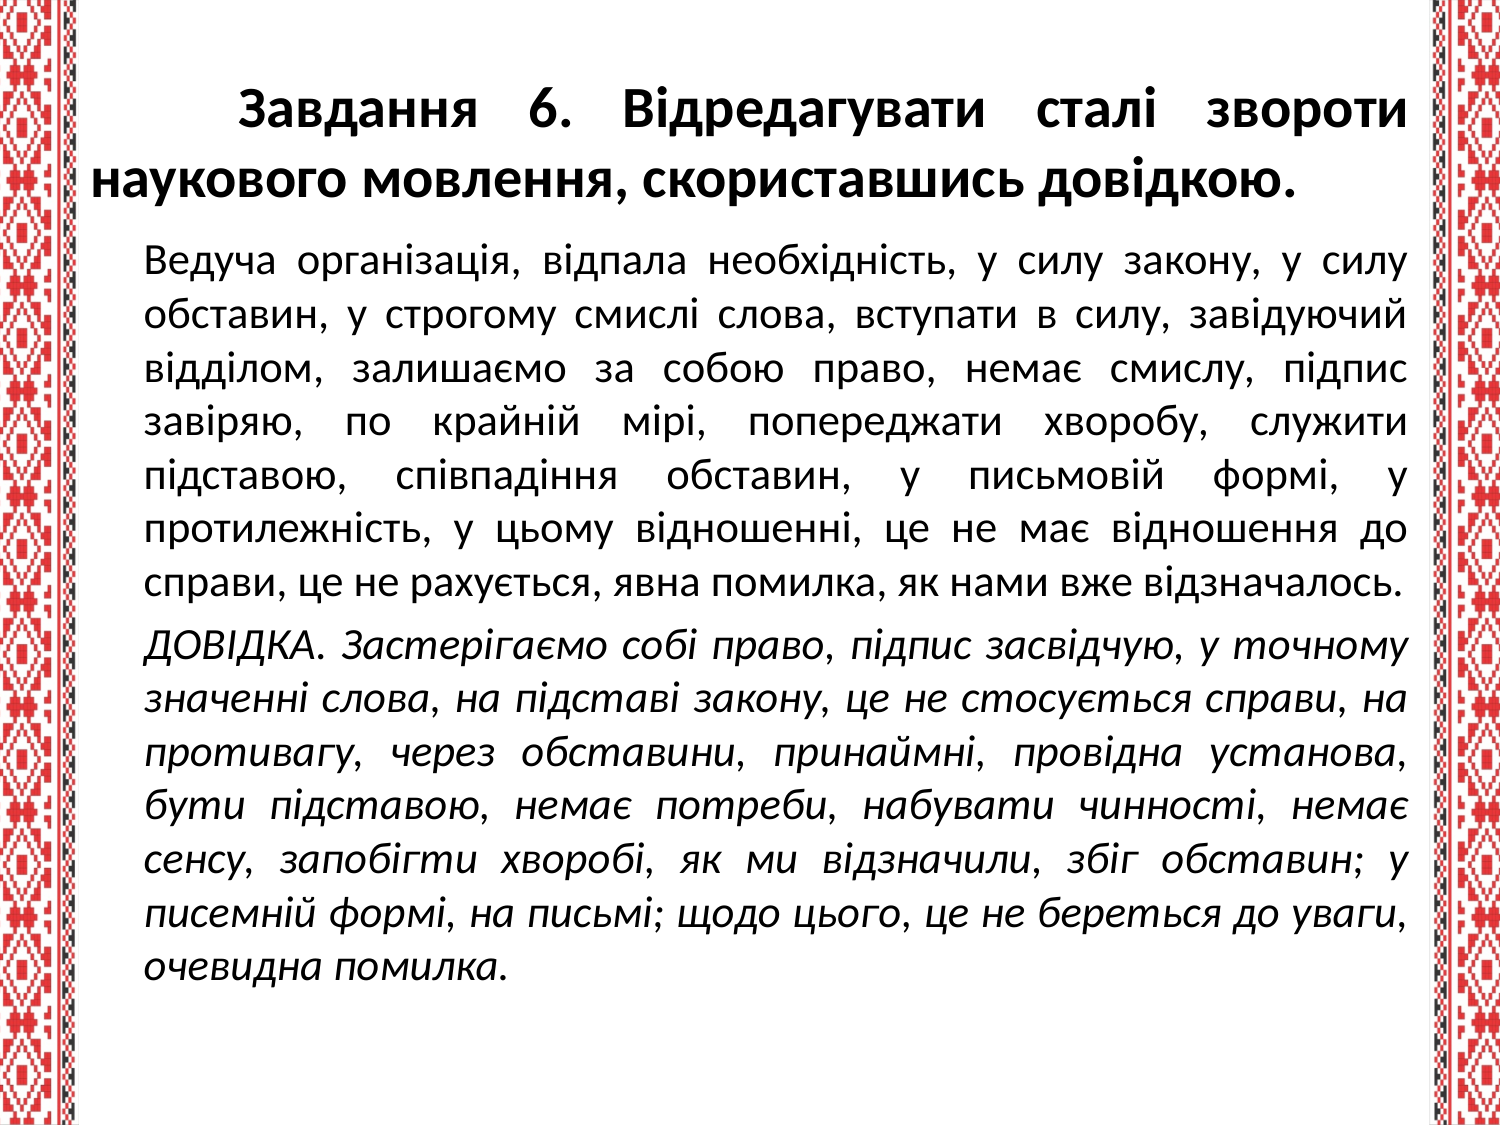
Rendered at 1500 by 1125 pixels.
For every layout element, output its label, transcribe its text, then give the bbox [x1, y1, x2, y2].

title Завдання 6. Відредагувати сталі звороти наукового мовлення, скориставшись довідкою. [79, 45, 1425, 222]
list Ведуча організація, відпала необхідність, у силу закону, у силу обставин, у строгому смислі слова, вступати в силу, завідуючий відділом, залишаємо за собою право, немає смислу, підпис завіряю, по крайній мірі, попереджати хворобу, служити підставою, співпадіння обставин, у письмовій формі, у протилежність, у цьому відношенні, це не має відношення до справи, це не рахується, явна помилка, як нами вже відзначалось. ДОВІДКА. Застерігаємо собі право, підпис засвідчую, у точному значенні слова, на підставі закону, це не стосується справи, на противагу, через обставини, принаймні, провідна установа, бути підставою, немає потреби, набувати чинності, немає сенсу, запобігти хворобі, як ми відзначили, збіг обставин; у писемній формі, на письмі; щодо цього, це не береться до уваги, очевидна помилка. [79, 222, 1425, 1048]
picture [0, 1, 585, 1124]
picture [923, 1, 1500, 1124]
